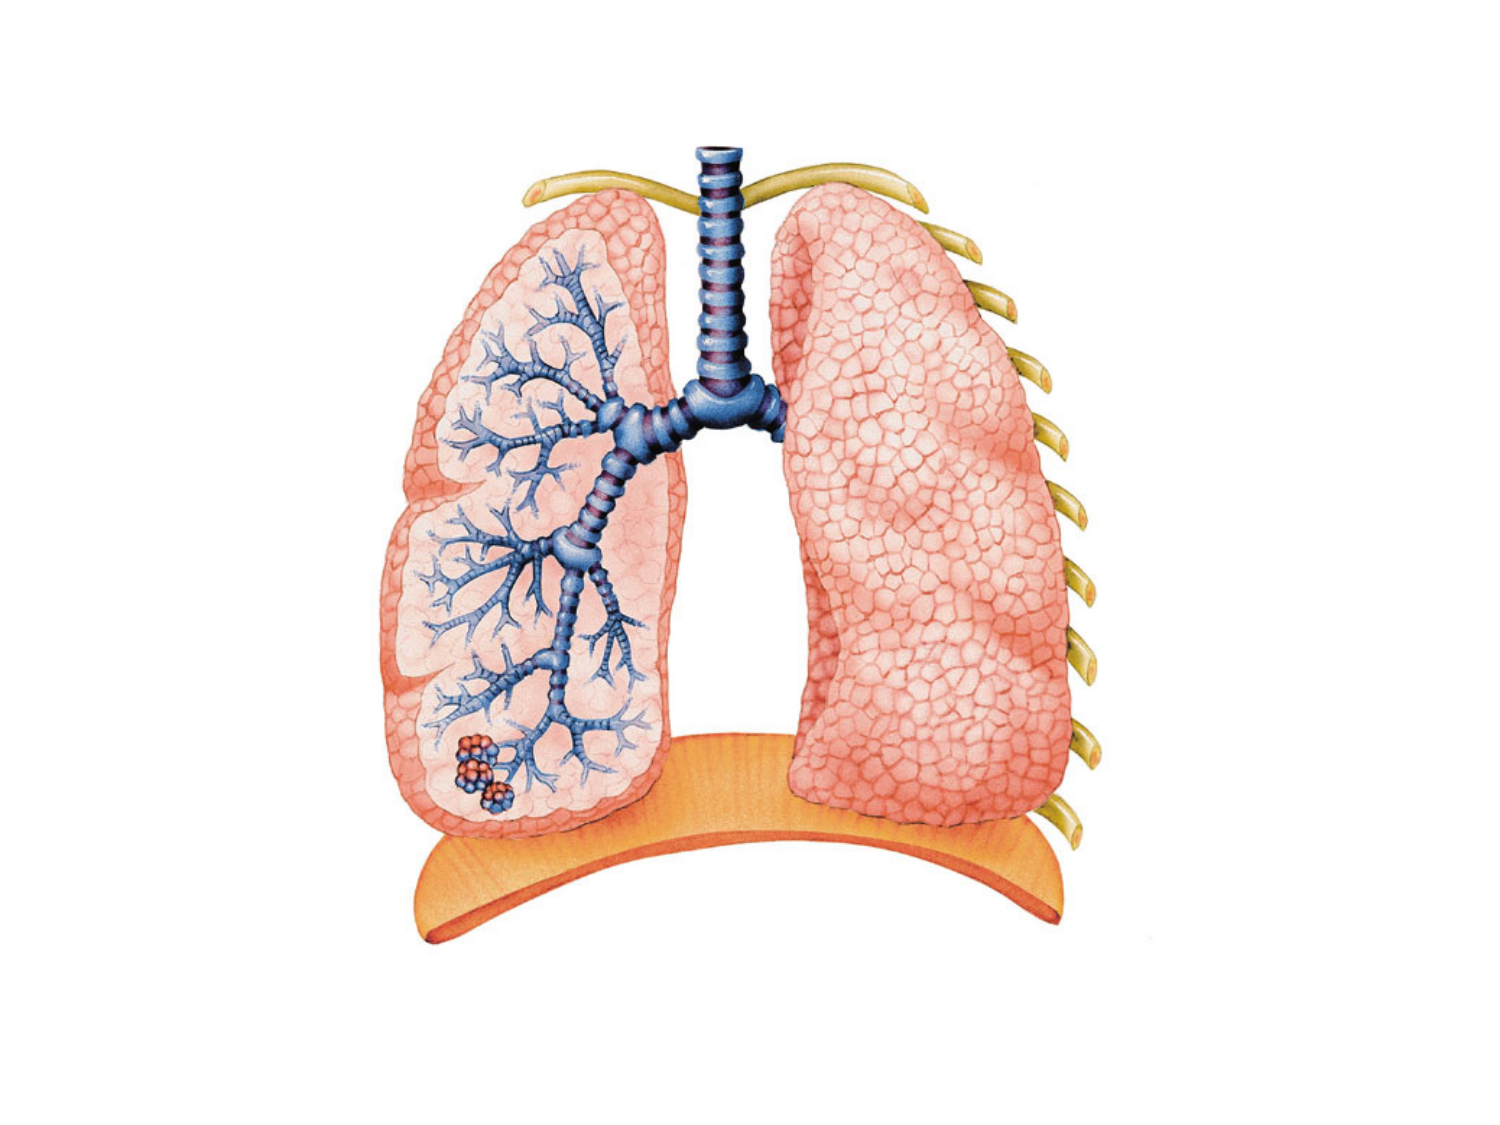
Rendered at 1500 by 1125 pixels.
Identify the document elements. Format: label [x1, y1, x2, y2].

picture [324, 112, 1191, 979]
